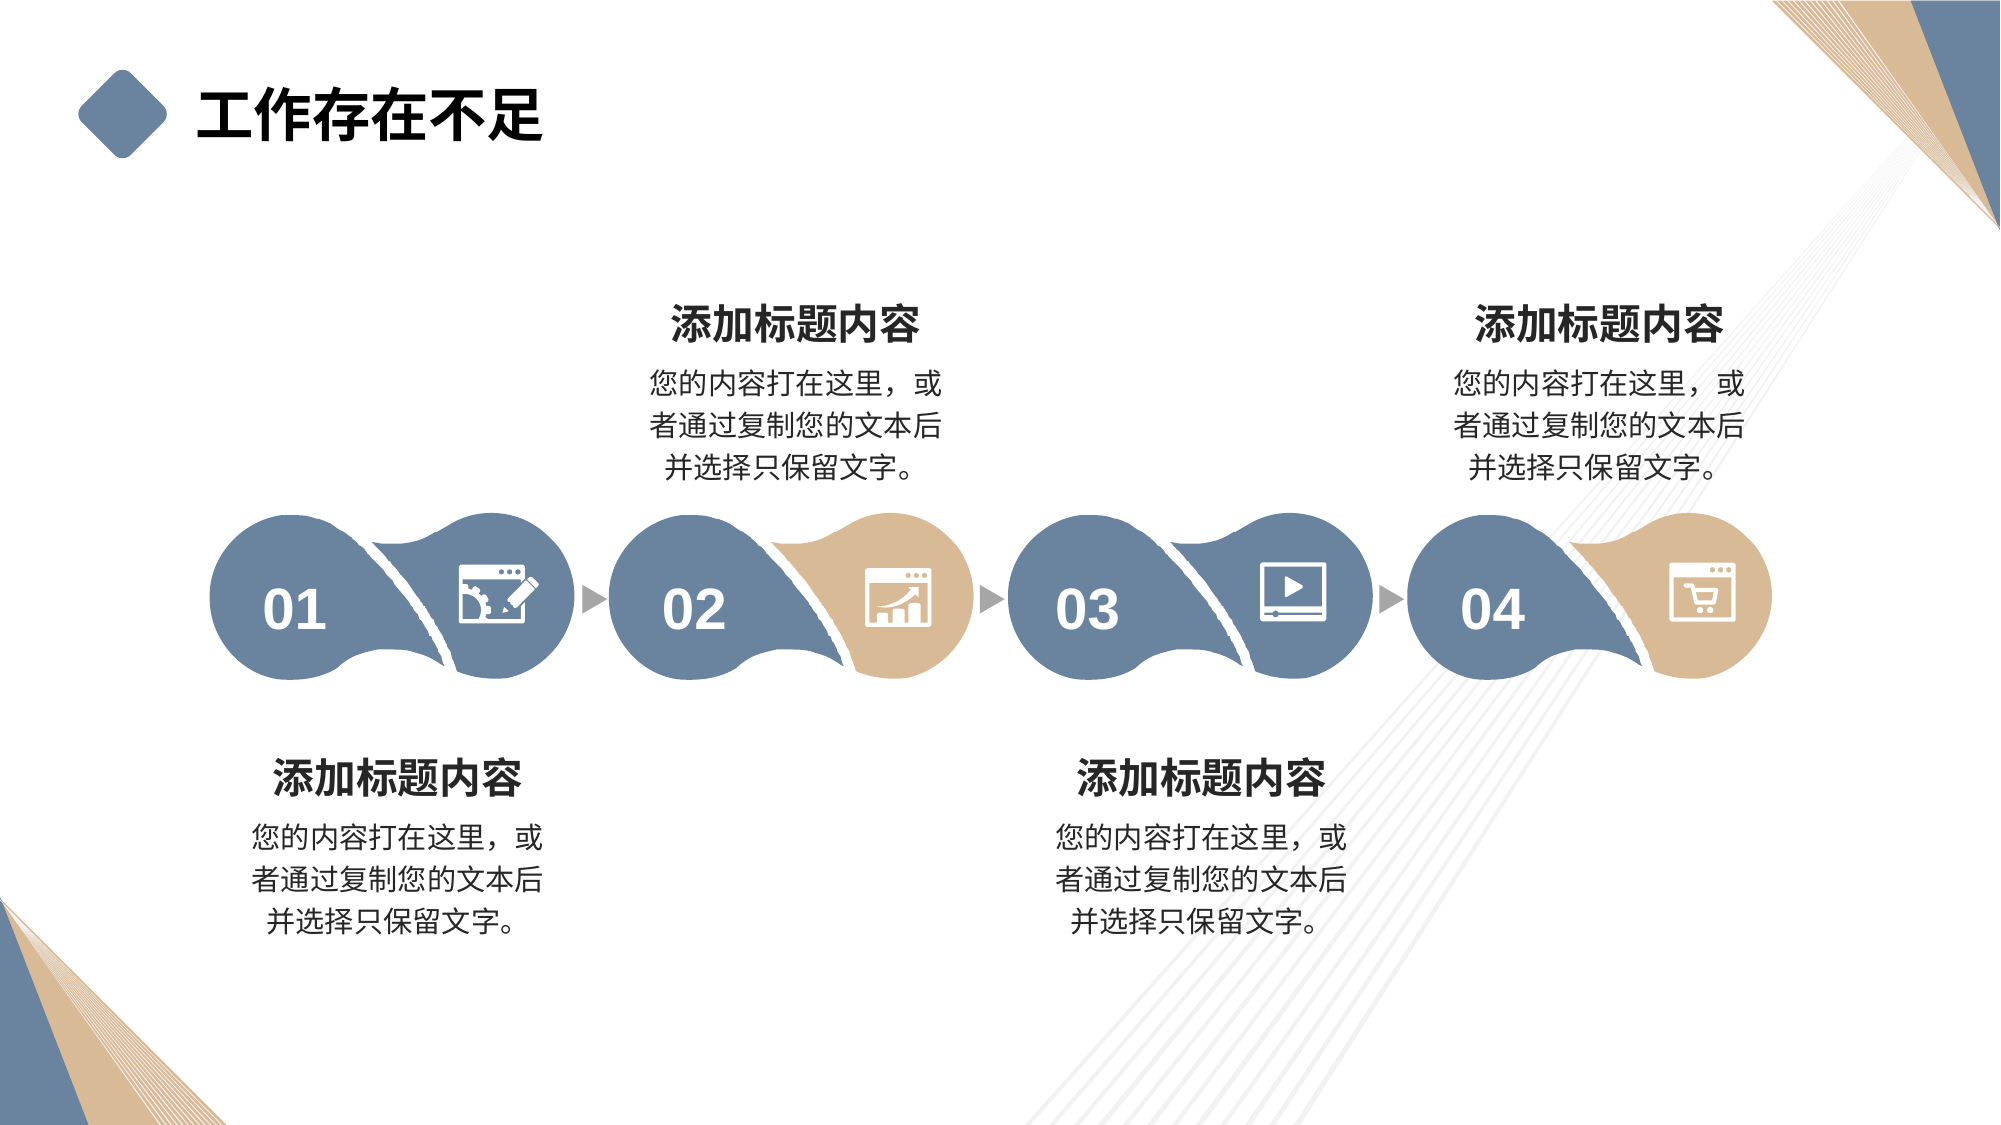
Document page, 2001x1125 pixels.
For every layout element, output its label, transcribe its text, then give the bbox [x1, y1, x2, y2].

text_box 您的内容打在这里，或者通过复制您的文本后并选择只保留文字。 [622, 356, 970, 492]
text_box 工作存在不足 [180, 70, 561, 156]
text_box 添加标题内容 [1008, 734, 1396, 809]
text_box [77, 68, 168, 160]
text_box 添加标题内容 [204, 734, 592, 809]
text_box 添加标题内容 [1406, 280, 1794, 356]
text_box 您的内容打在这里，或者通过复制您的文本后并选择只保留文字。 [224, 809, 572, 946]
text_box 您的内容打在这里，或者通过复制您的文本后并选择只保留文字。 [1028, 809, 1375, 946]
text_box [209, 510, 1772, 680]
text_box 您的内容打在这里，或者通过复制您的文本后并选择只保留文字。 [1426, 356, 1773, 492]
text_box 添加标题内容 [602, 280, 990, 356]
